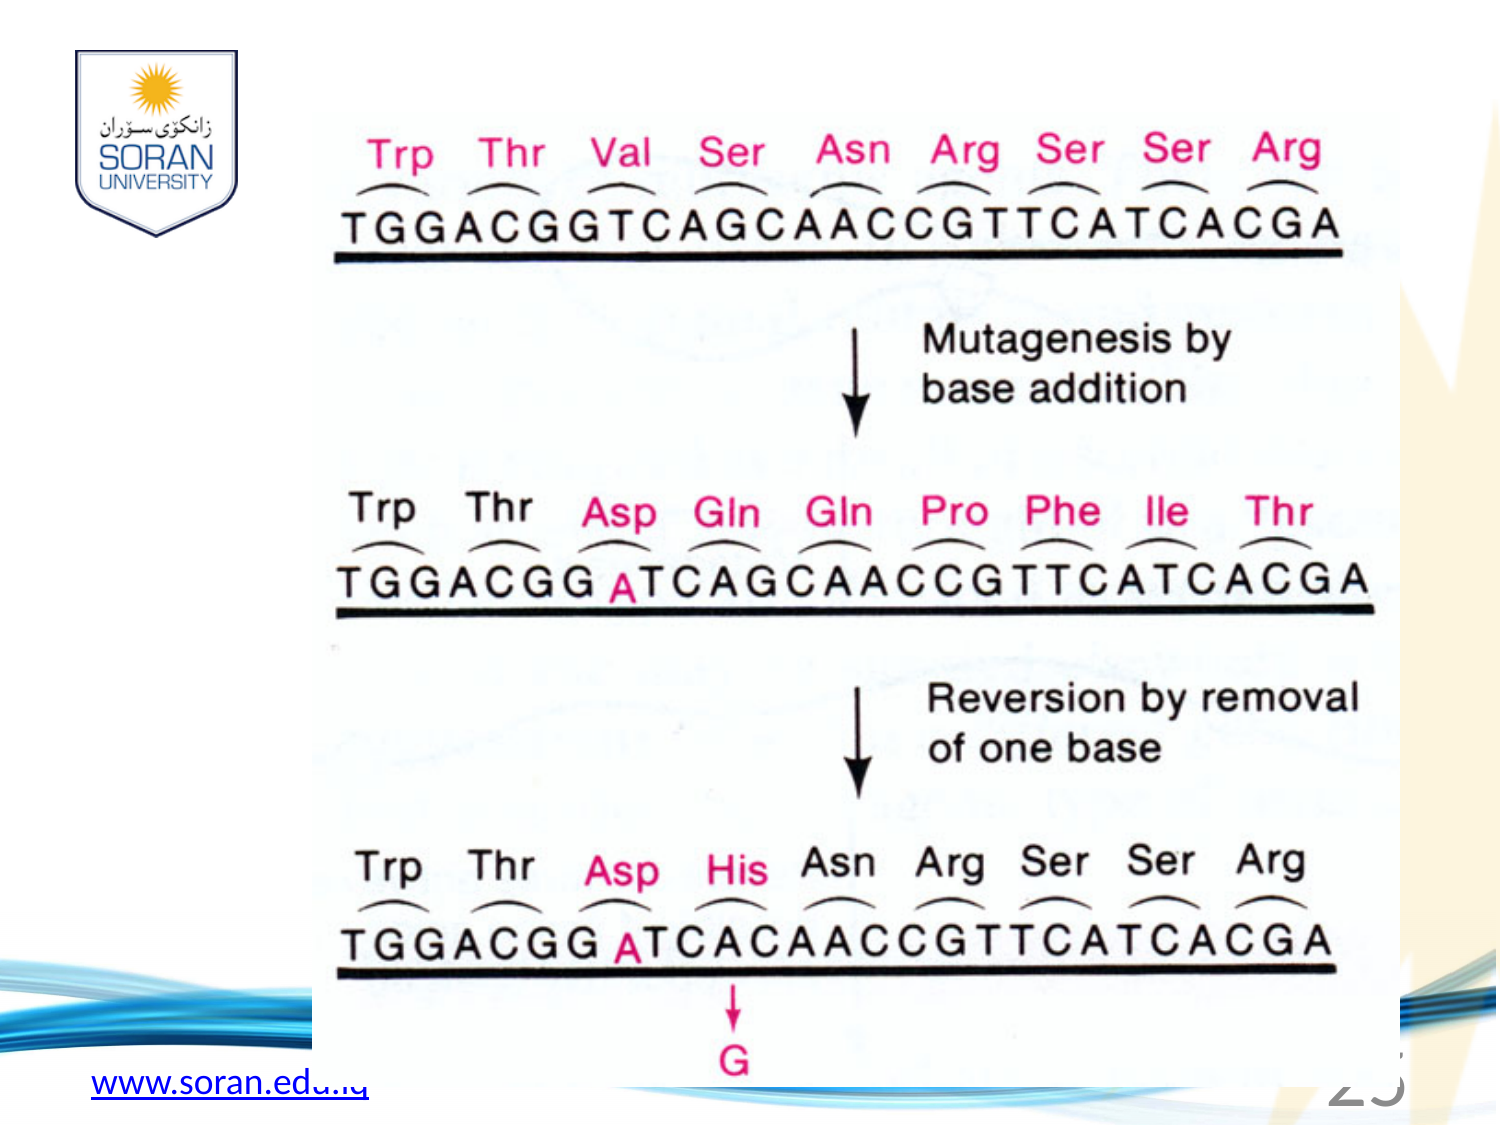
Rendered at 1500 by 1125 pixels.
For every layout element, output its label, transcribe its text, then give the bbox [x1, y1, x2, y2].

slide_number 25 [1074, 1042, 1425, 1103]
picture [0, 99, 1500, 1125]
picture [75, 50, 238, 238]
